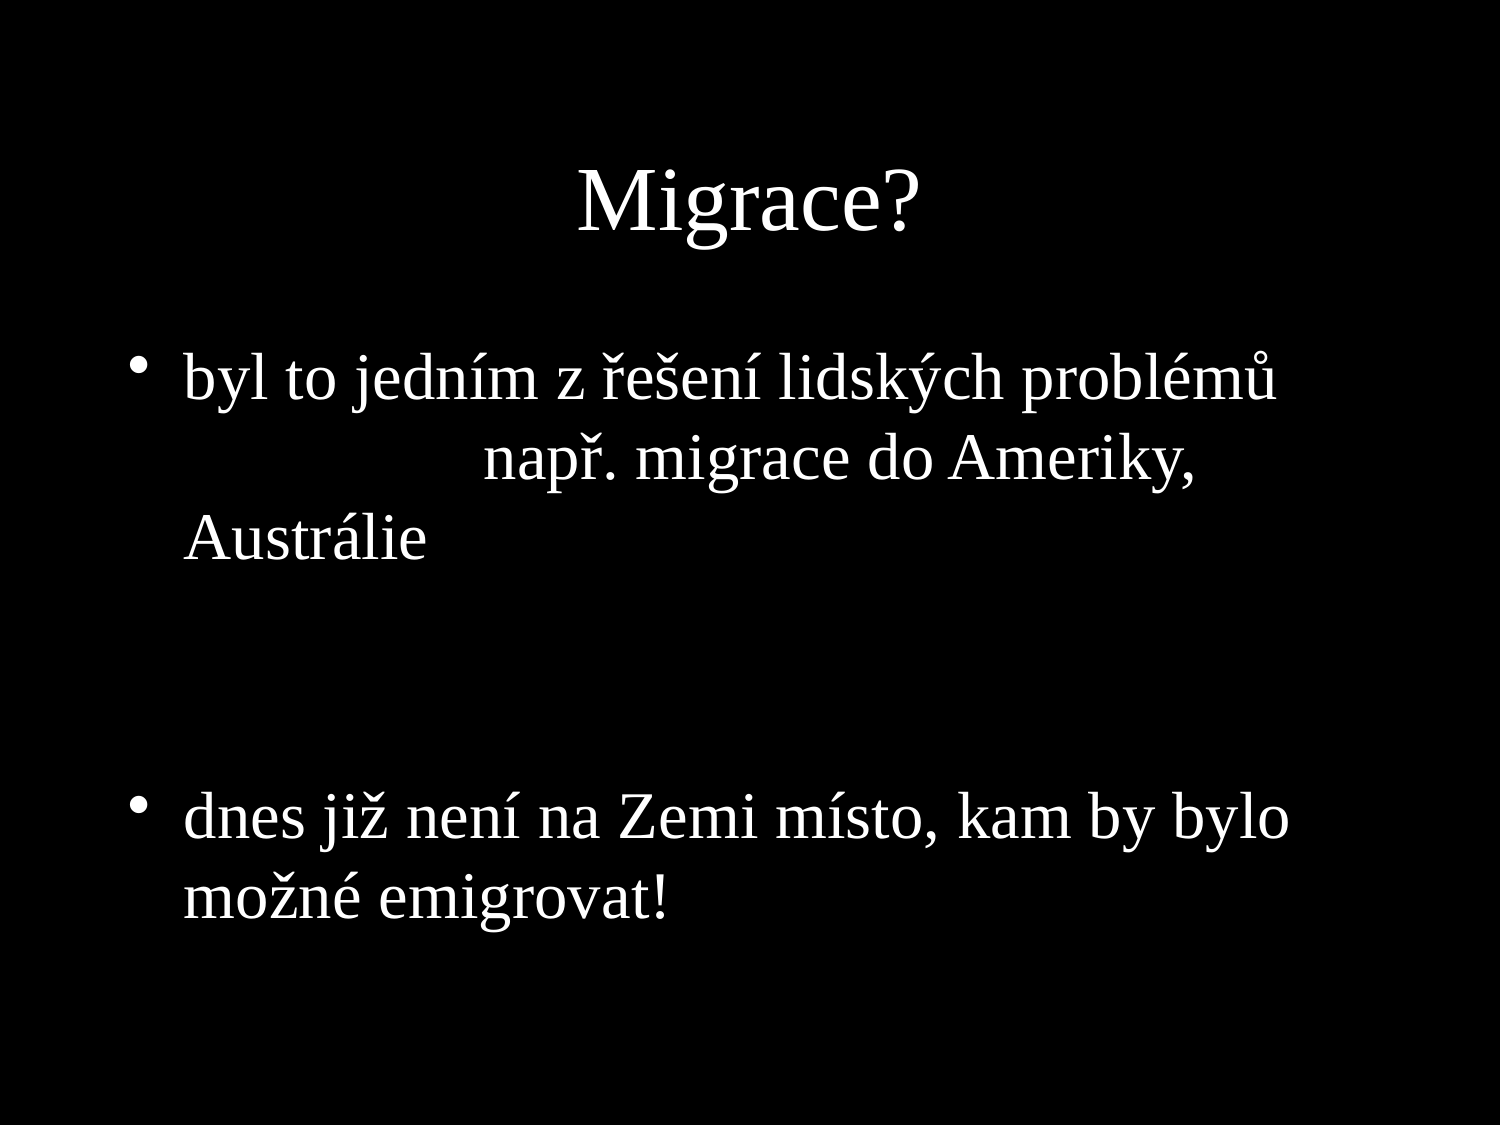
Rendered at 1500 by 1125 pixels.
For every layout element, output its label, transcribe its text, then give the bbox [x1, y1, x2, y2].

title Migrace? [112, 99, 1388, 288]
list byl to jedním z řešení lidských problémů např. migrace do Ameriky, Austrálie dnes již není na Zemi místo, kam by bylo možné emigrovat! [112, 324, 1388, 1001]
